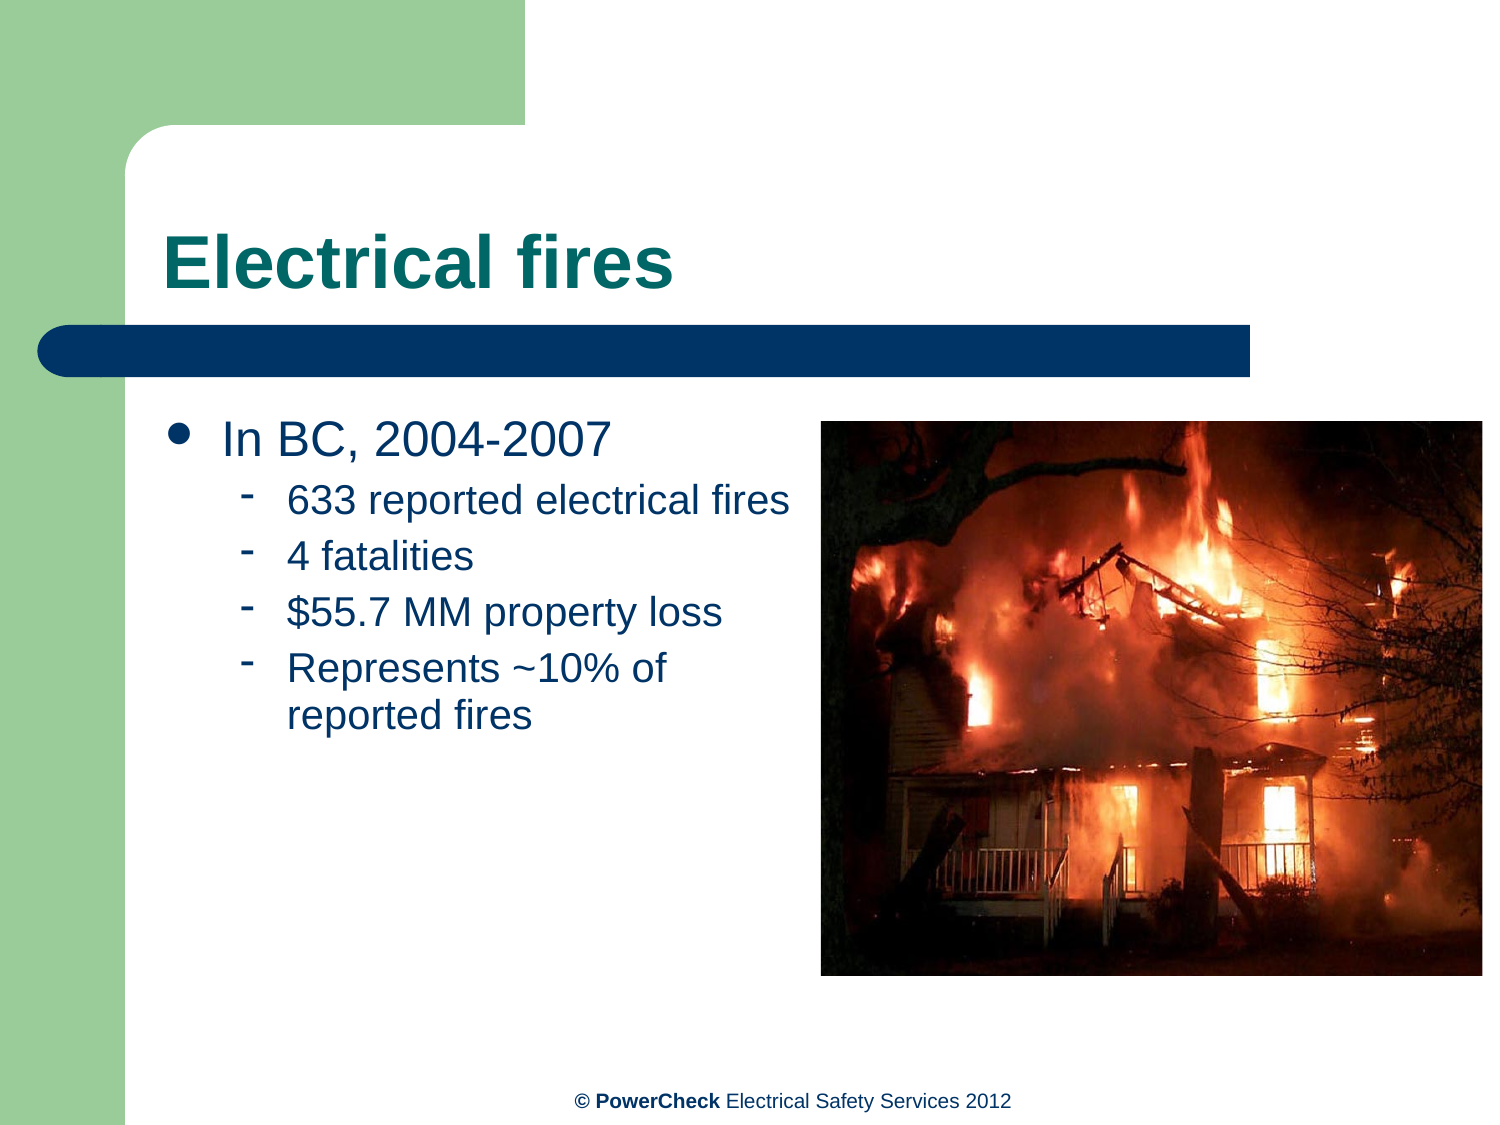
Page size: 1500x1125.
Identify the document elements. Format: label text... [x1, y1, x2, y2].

title Electrical fires [147, 125, 1461, 313]
list In BC, 2004-2007 633 reported electrical fires 4 fatalities $55.7 MM property loss Represents ~10% of reported fires [150, 403, 845, 1075]
footer © PowerCheck Electrical Safety Services 2012 [469, 1079, 1117, 1121]
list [820, 421, 1483, 977]
